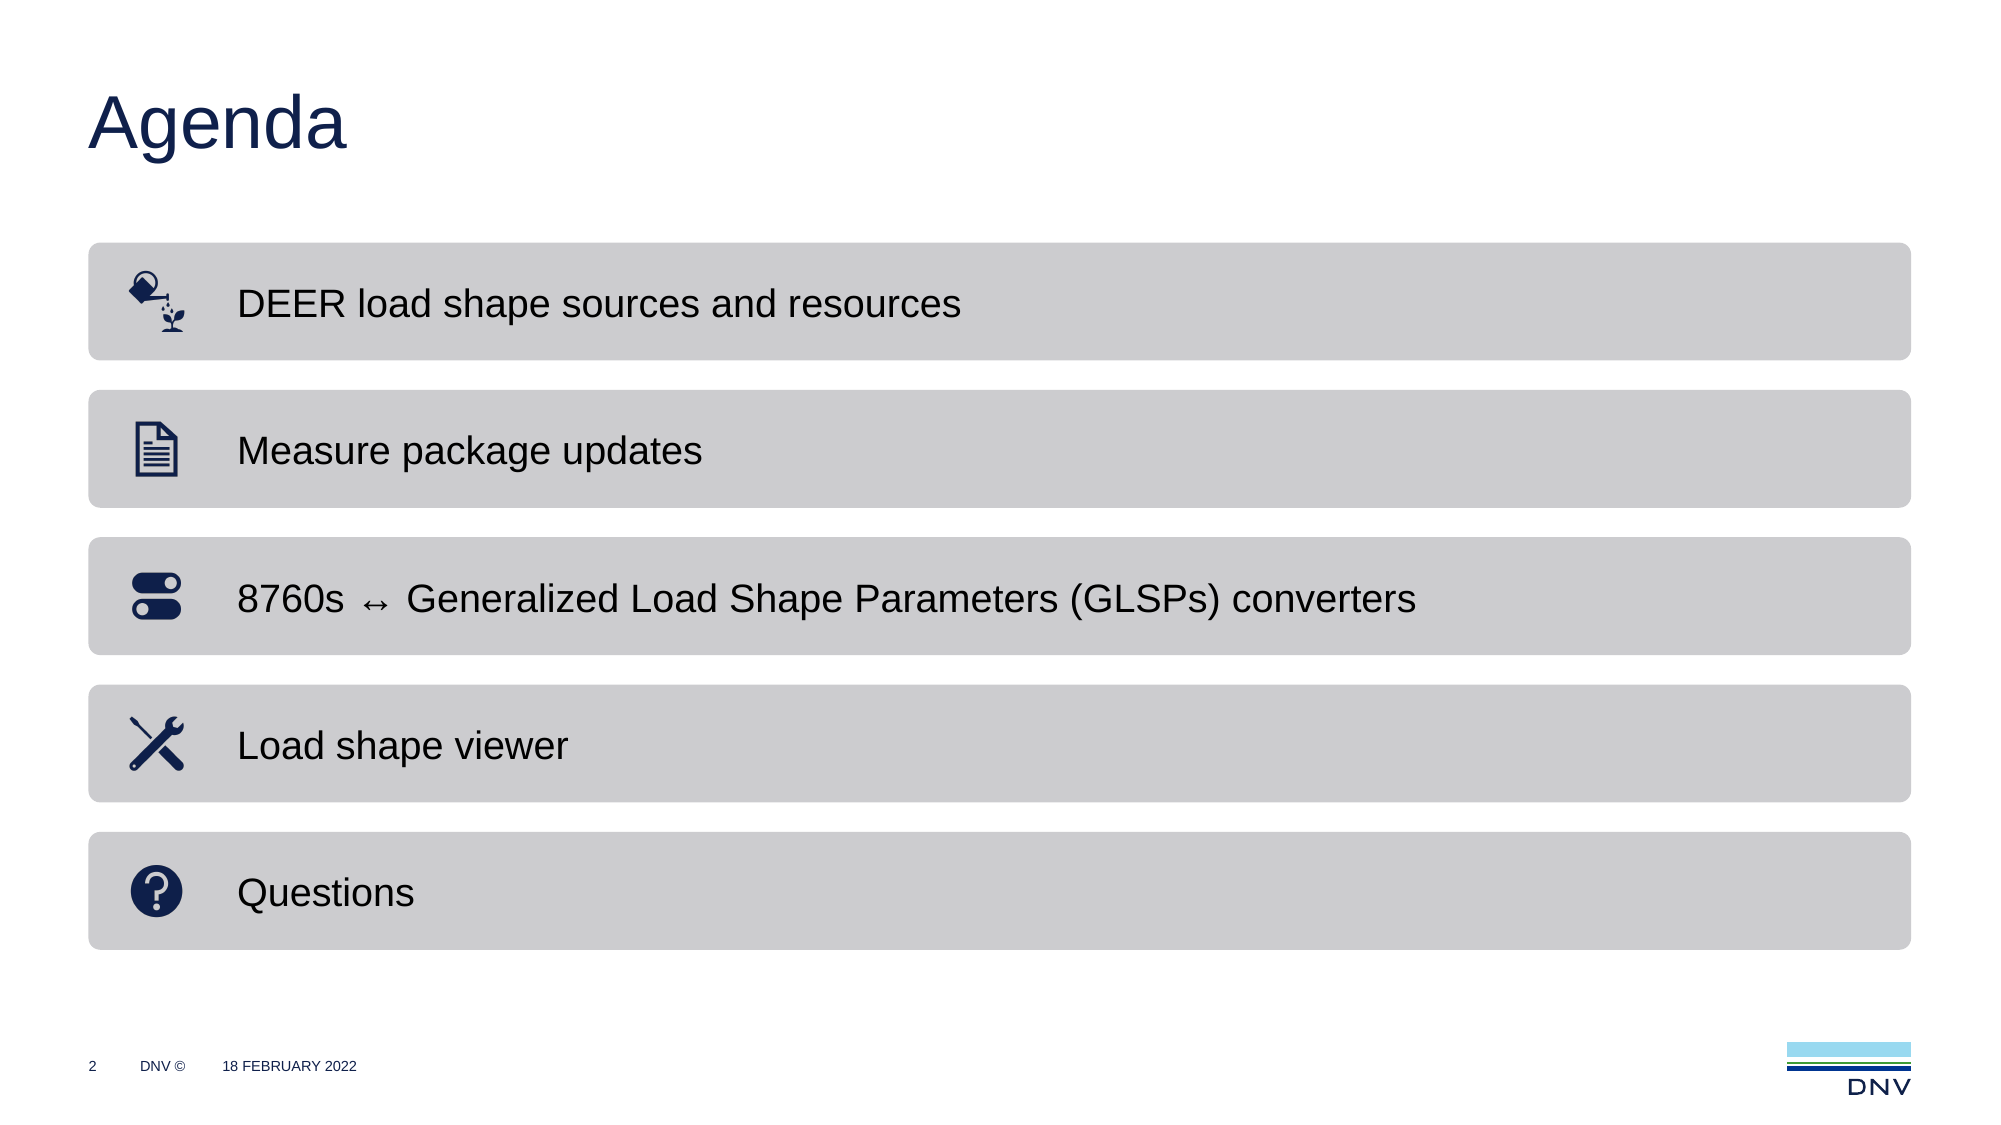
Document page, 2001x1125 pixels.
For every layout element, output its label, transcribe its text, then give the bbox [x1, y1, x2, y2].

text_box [88, 241, 1912, 951]
title Agenda [88, 88, 1912, 241]
slide_number 2 [88, 1056, 133, 1082]
